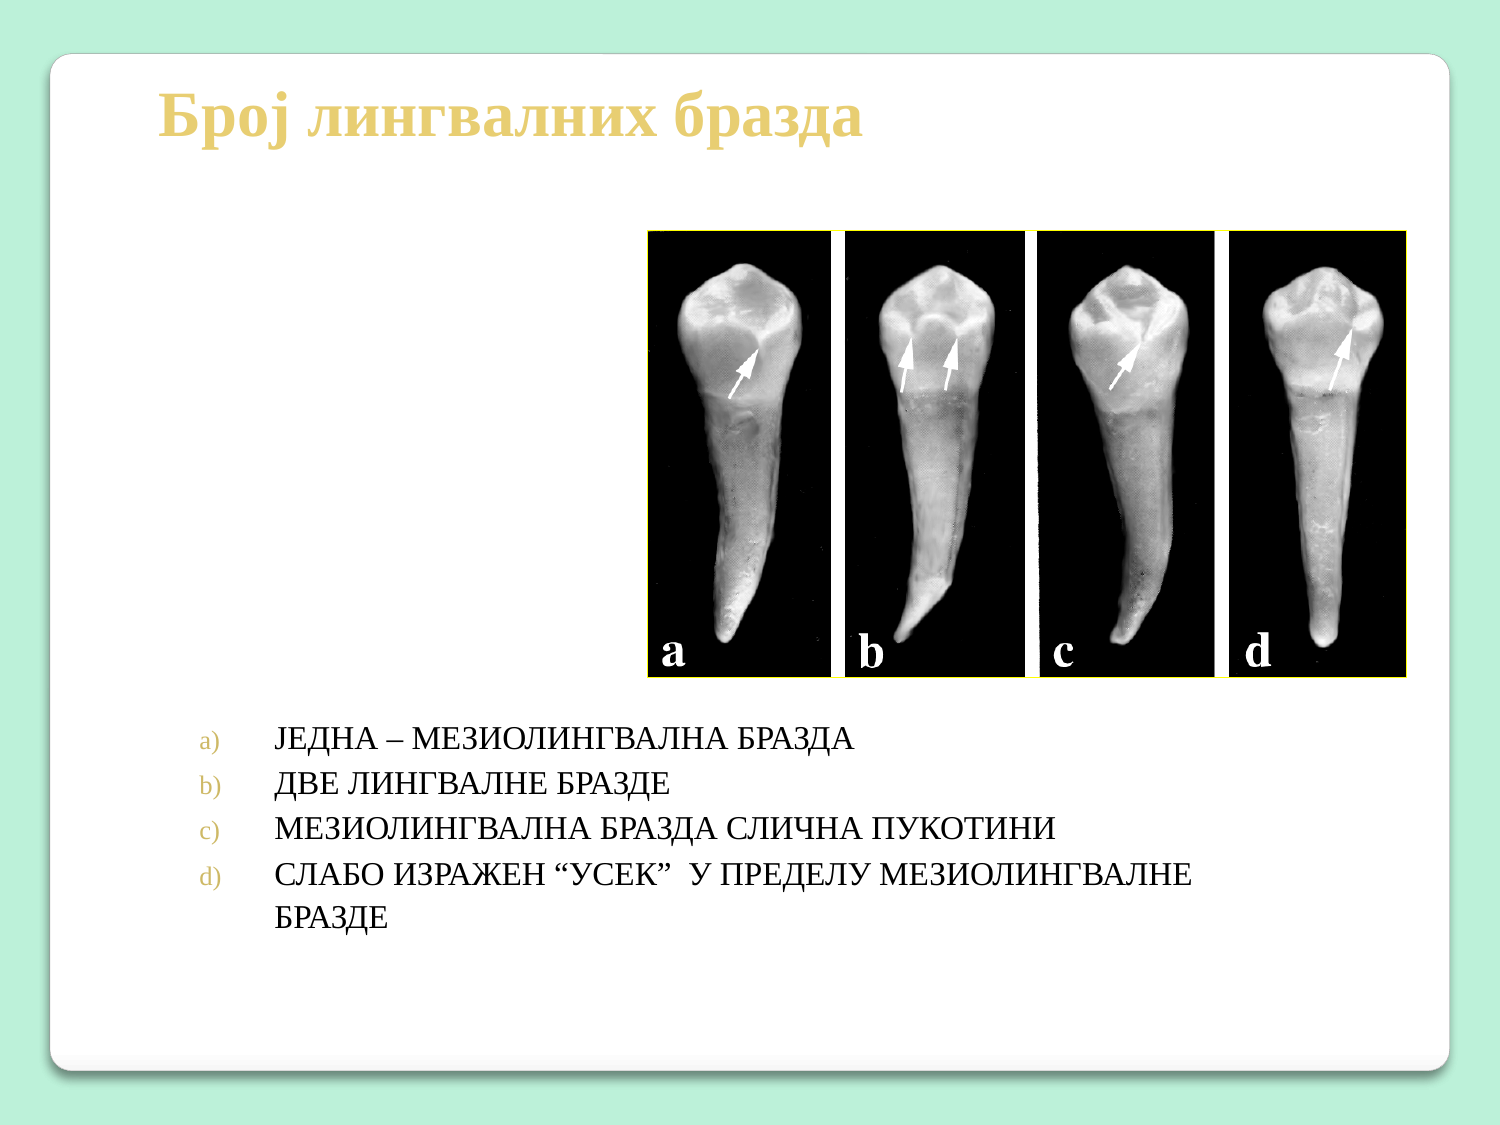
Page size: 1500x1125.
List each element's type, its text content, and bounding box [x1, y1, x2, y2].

title Број лингвалних бразда [147, 66, 1101, 245]
list ЈЕДНА – МЕЗИОЛИНГВАЛНА БРАЗДА ДВЕ ЛИНГВАЛНЕ БРАЗДЕ МЕЗИОЛИНГВАЛНА БРАЗДА СЛИЧНА ПУКОТИНИ СЛАБО ИЗРАЖЕН “УСЕК” У ПРЕДЕЛУ МЕЗИОЛИНГВАЛНЕ БРАЗДЕ [188, 710, 1263, 940]
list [646, 230, 1407, 679]
